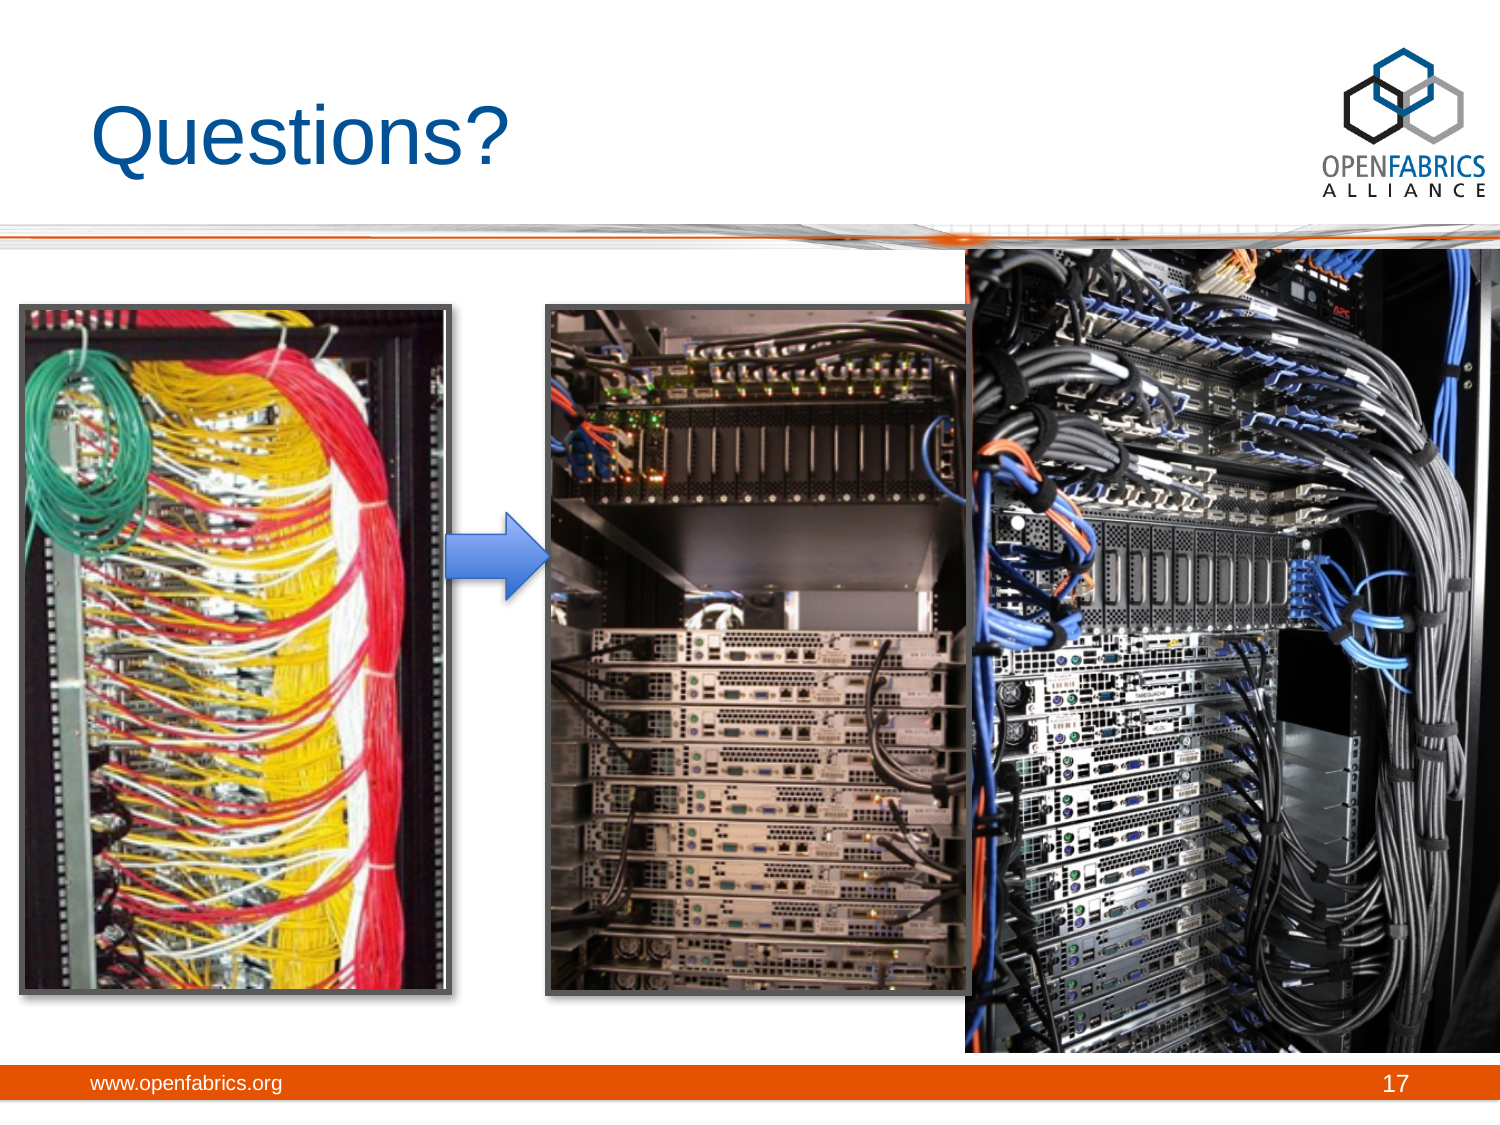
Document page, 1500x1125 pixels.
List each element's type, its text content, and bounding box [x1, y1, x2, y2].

text_box [451, 511, 545, 601]
slide_number 17 [1074, 1061, 1425, 1113]
title Questions? [74, 37, 1301, 226]
picture [0, 239, 1500, 1053]
picture [0, 224, 1500, 236]
picture [24, 309, 446, 990]
picture [1312, 37, 1494, 219]
footer www.openfabrics.org [75, 1052, 550, 1113]
